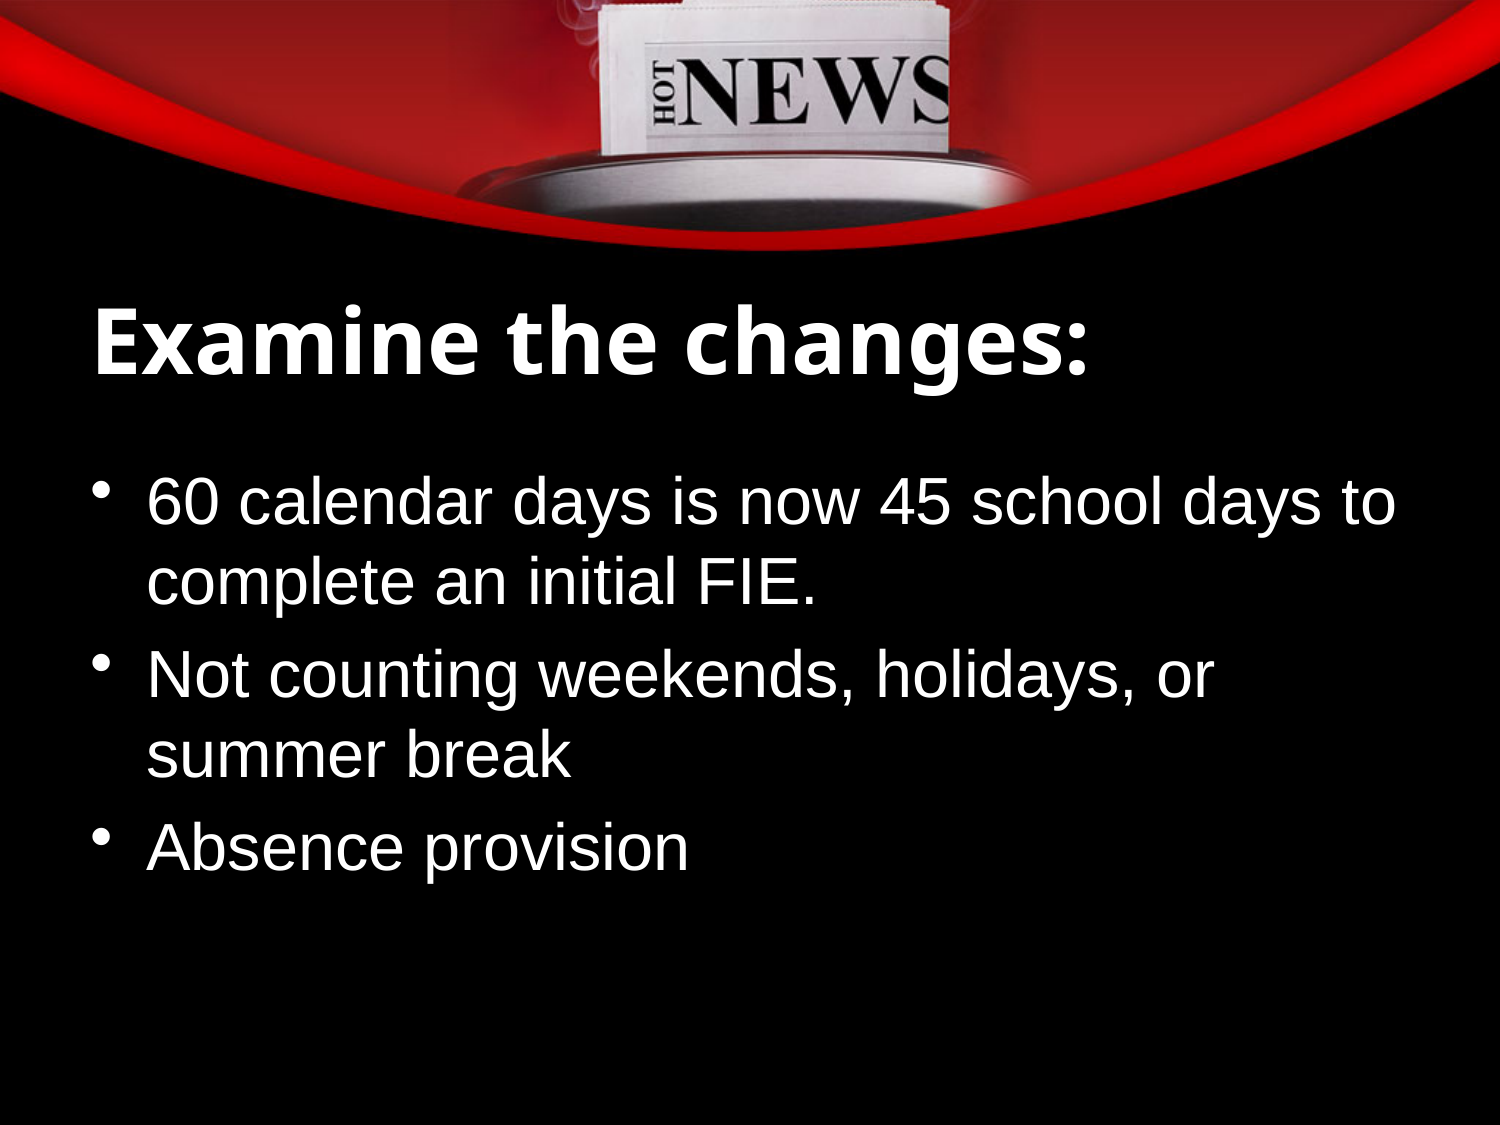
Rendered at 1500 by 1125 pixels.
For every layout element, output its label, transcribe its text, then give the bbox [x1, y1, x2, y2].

title Examine the changes: [74, 262, 1426, 413]
list 60 calendar days is now 45 school days to complete an initial FIE. Not counting weekends, holidays, or summer break Absence provision [74, 449, 1426, 988]
picture [0, 0, 1500, 1125]
